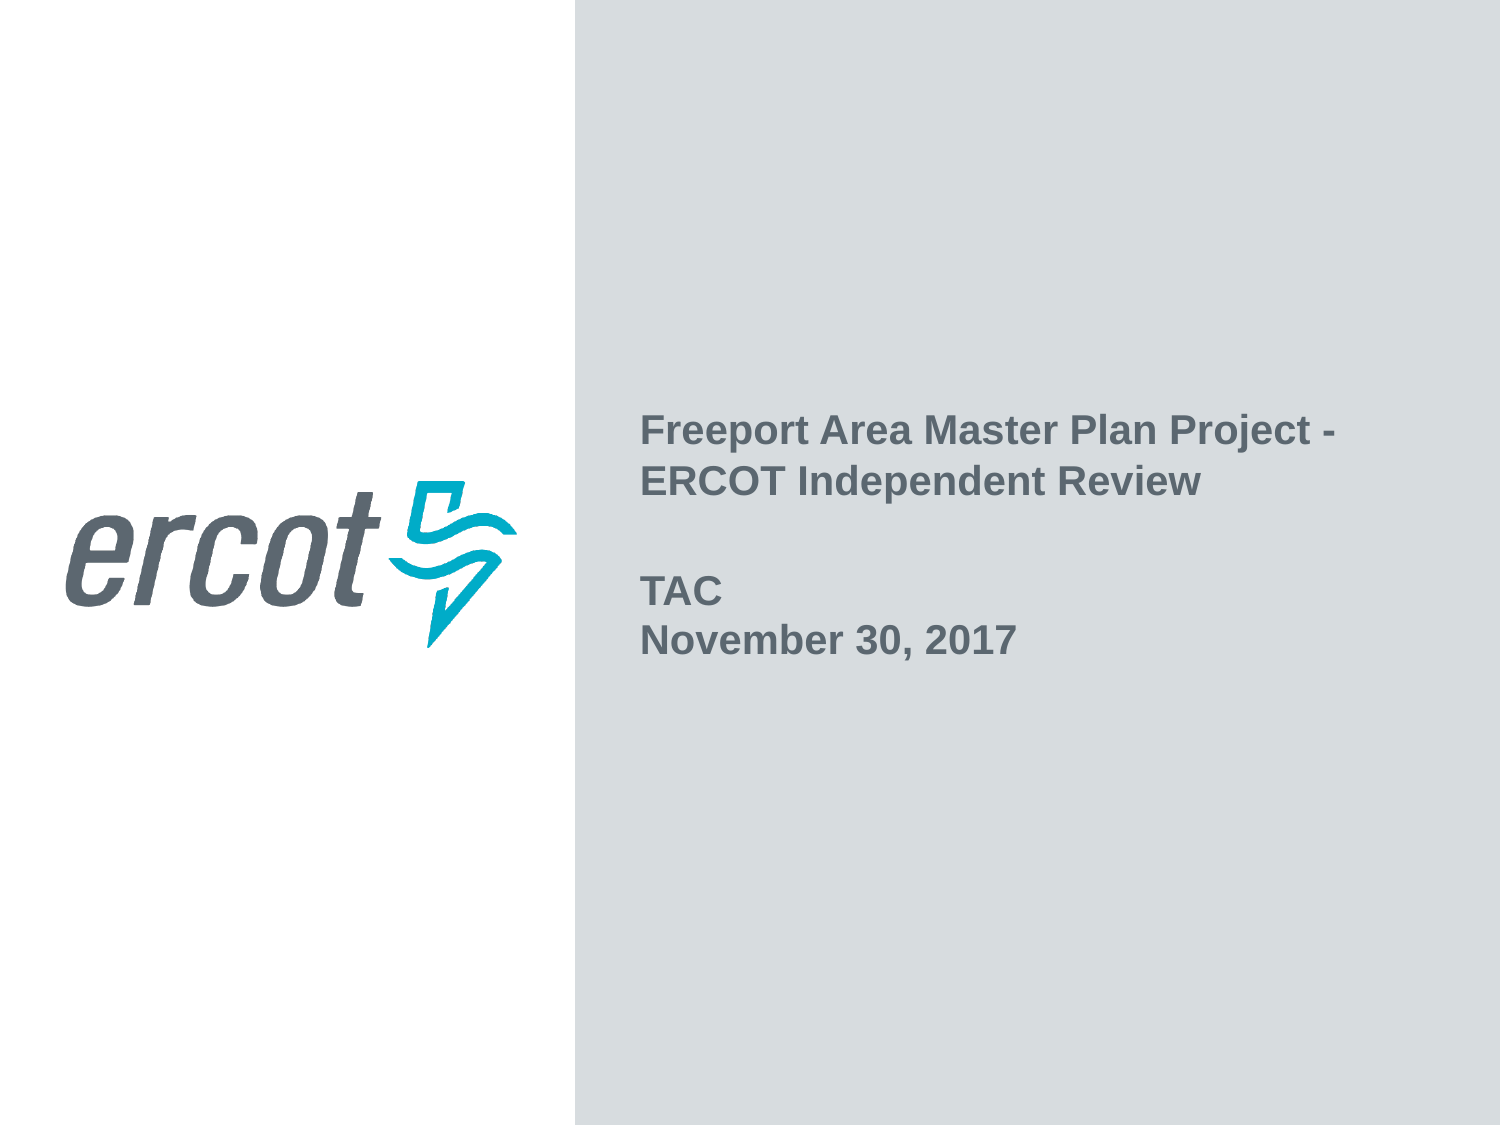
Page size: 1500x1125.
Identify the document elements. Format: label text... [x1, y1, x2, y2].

picture [56, 471, 525, 654]
text_box Freeport Area Master Plan Project - ERCOT Independent Review TAC November 30, 2017 [624, 395, 1500, 671]
